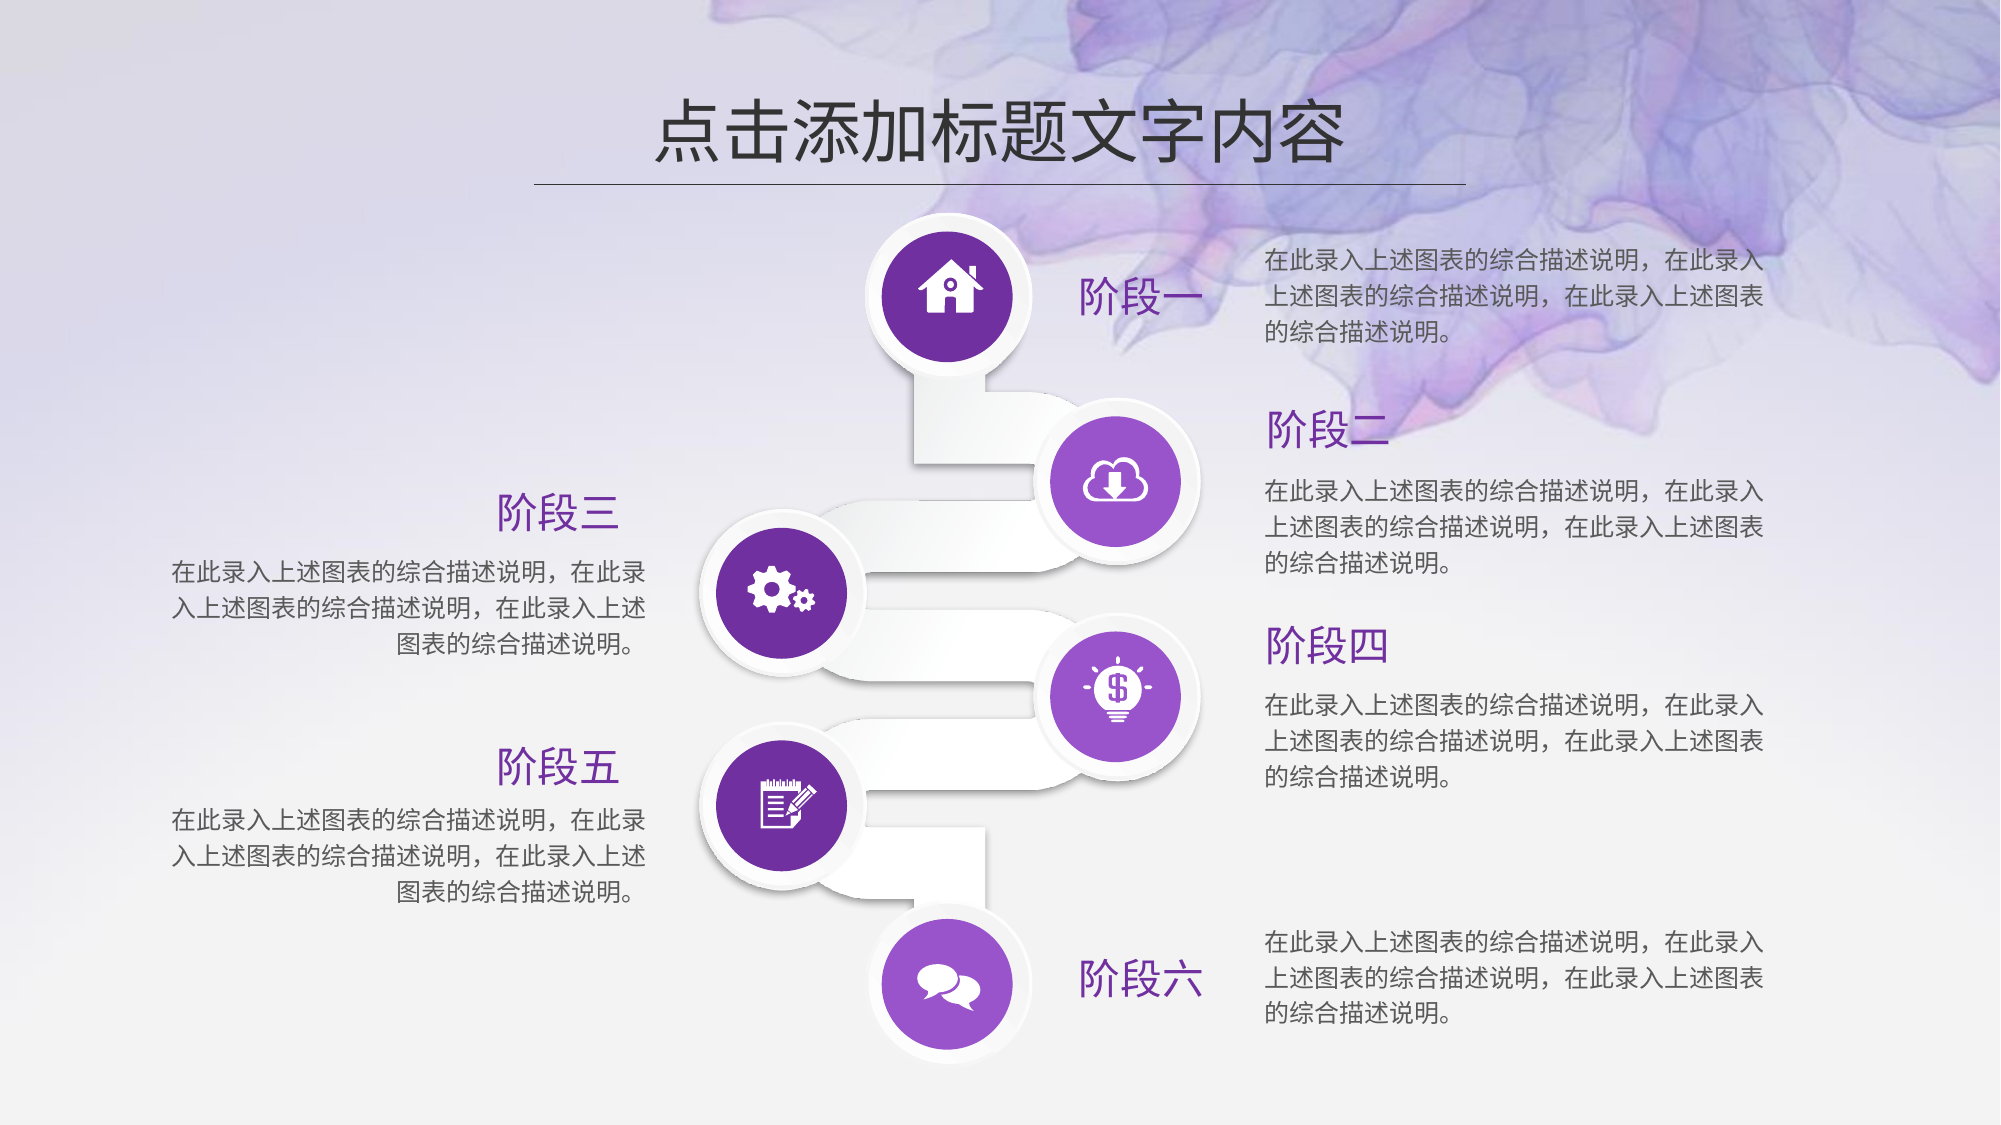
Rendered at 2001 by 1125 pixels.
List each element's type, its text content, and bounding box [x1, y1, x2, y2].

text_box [864, 899, 1033, 1068]
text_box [760, 778, 818, 829]
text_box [1082, 655, 1153, 723]
text_box 阶段五 [481, 733, 620, 791]
text_box 阶段二 [1276, 396, 1407, 462]
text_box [916, 963, 981, 1012]
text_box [864, 212, 1033, 381]
text_box 点击添加标题文字内容 [629, 80, 1370, 179]
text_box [698, 508, 868, 678]
picture [0, 0, 2001, 1125]
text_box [1033, 612, 1202, 781]
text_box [1033, 397, 1202, 566]
text_box 在此录入上述图表的综合描述说明，在此录入上述图表的综合描述说明，在此录入上述图表的综合描述说明。 [1276, 912, 1784, 1036]
text_box 在此录入上述图表的综合描述说明，在此录入上述图表的综合描述说明，在此录入上述图表的综合描述说明。 [1276, 676, 1784, 799]
text_box 在此录入上述图表的综合描述说明，在此录入上述图表的综合描述说明，在此录入上述图表的综合描述说明。 [1276, 231, 1784, 354]
text_box 在此录入上述图表的综合描述说明，在此录入上述图表的综合描述说明，在此录入上述图表的综合描述说明。 [150, 543, 620, 666]
text_box 在此录入上述图表的综合描述说明，在此录入上述图表的综合描述说明，在此录入上述图表的综合描述说明。 [1276, 462, 1784, 585]
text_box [698, 721, 868, 890]
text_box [917, 258, 984, 313]
text_box 阶段三 [481, 479, 620, 543]
text_box 阶段四 [1276, 612, 1406, 676]
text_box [747, 565, 816, 614]
text_box 在此录入上述图表的综合描述说明，在此录入上述图表的综合描述说明，在此录入上述图表的综合描述说明。 [150, 791, 620, 914]
